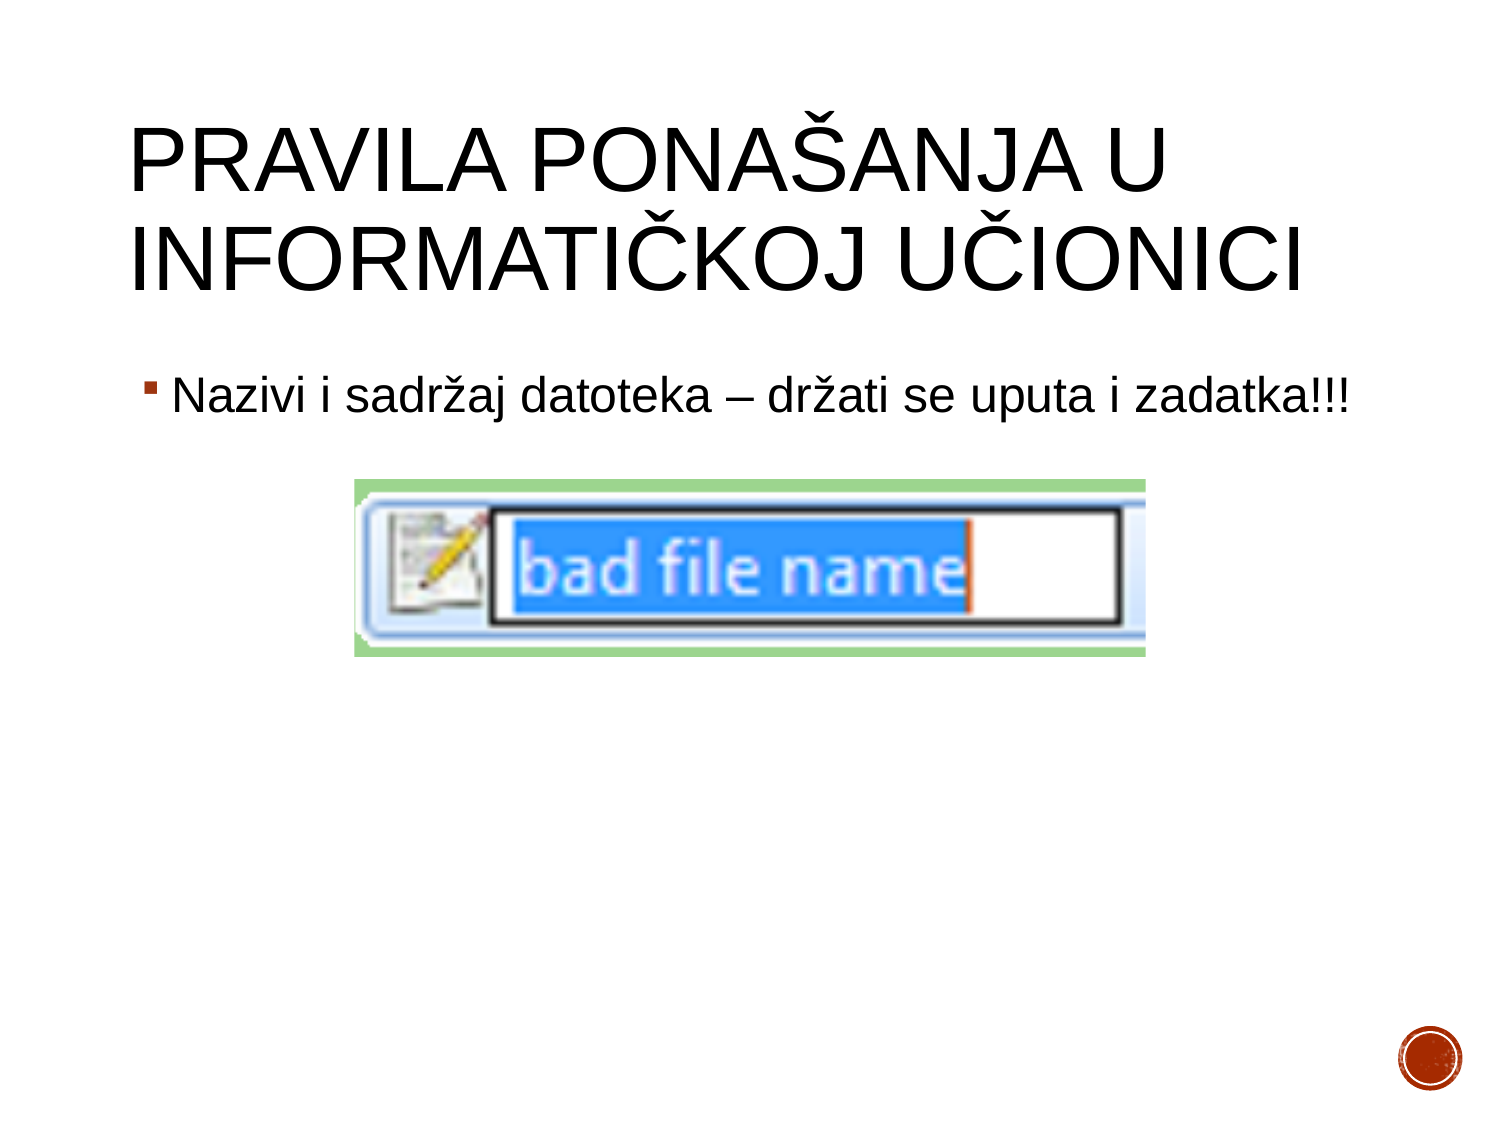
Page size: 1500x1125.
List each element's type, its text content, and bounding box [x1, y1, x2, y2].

list Nazivi i sadržaj datoteka – držati se uputa i zadatka!!! [126, 361, 1495, 445]
picture [354, 479, 1146, 657]
title Pravila ponašanja u informatičkoj učionici [112, 79, 1388, 344]
